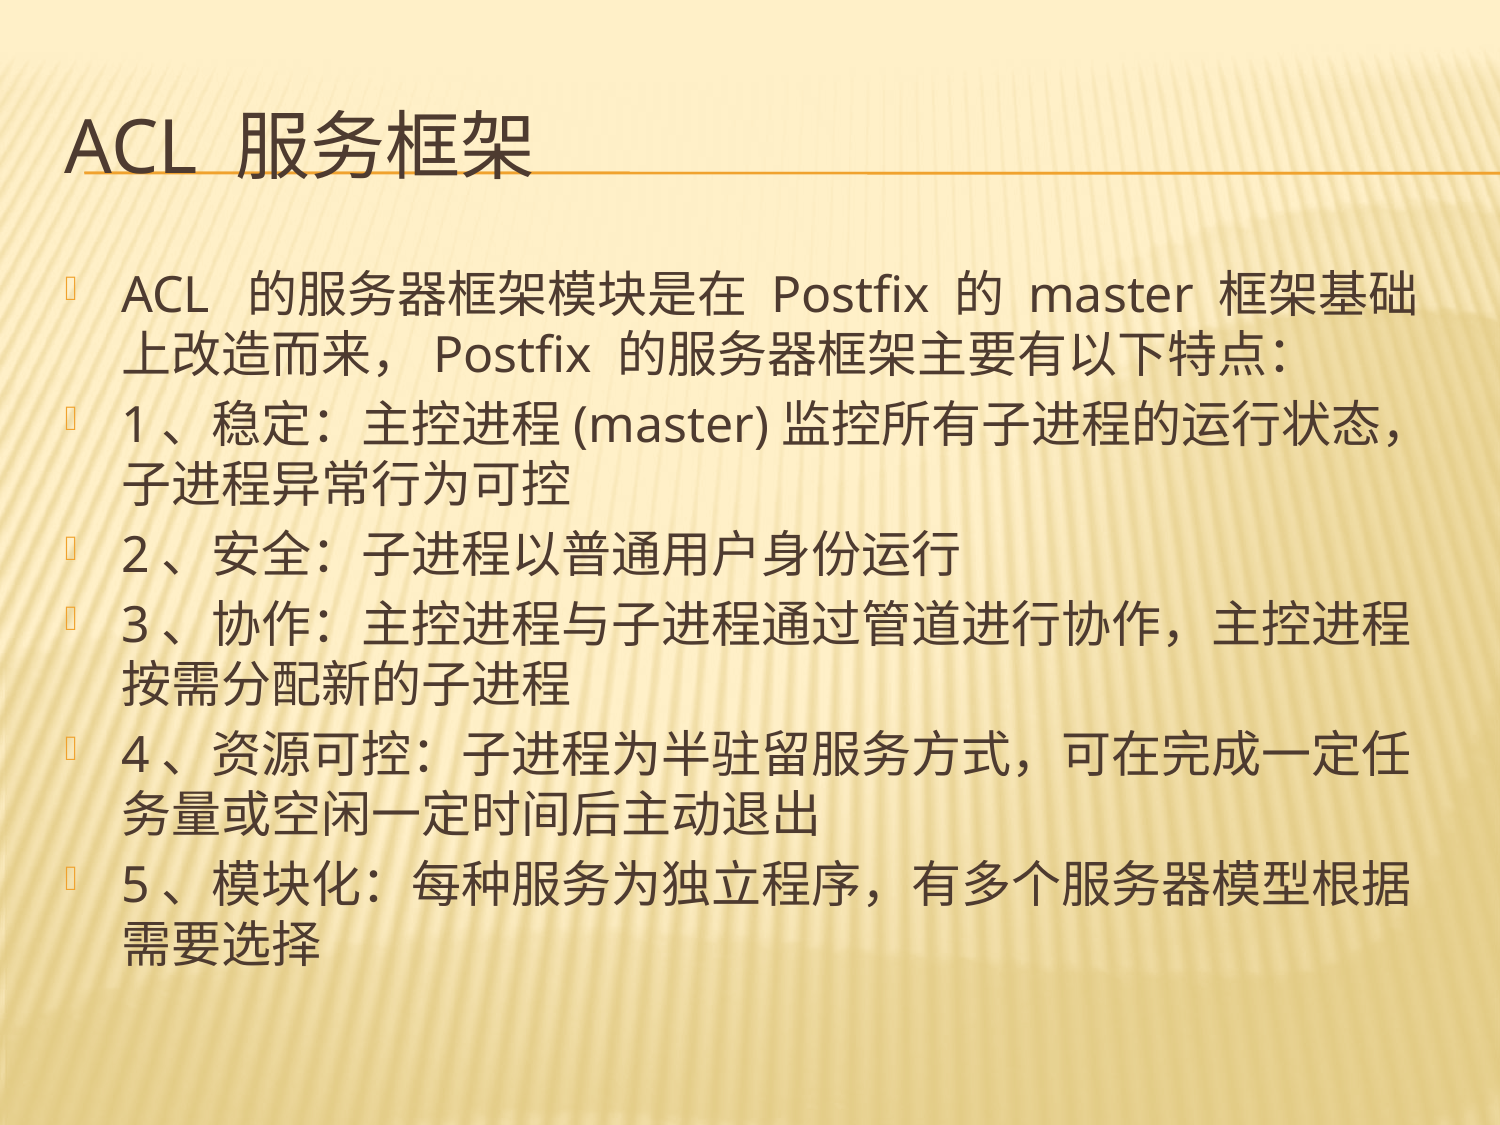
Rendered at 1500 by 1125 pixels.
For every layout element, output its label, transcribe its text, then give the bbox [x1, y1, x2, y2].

list ACL 的服务器框架模块是在 Postfix 的 master 框架基础上改造而来，Postfix 的服务器框架主要有以下特点： 1、稳定：主控进程(master)监控所有子进程的运行状态，子进程异常行为可控 2、安全：子进程以普通用户身份运行 3、协作：主控进程与子进程通过管道进行协作，主控进程按需分配新的子进程 4、资源可控：子进程为半驻留服务方式，可在完成一定任务量或空闲一定时间后主动退出 5、模块化：每种服务为独立程序，有多个服务器模型根据需要选择 [50, 254, 1475, 998]
title ACL 服务框架 [50, 75, 1475, 213]
